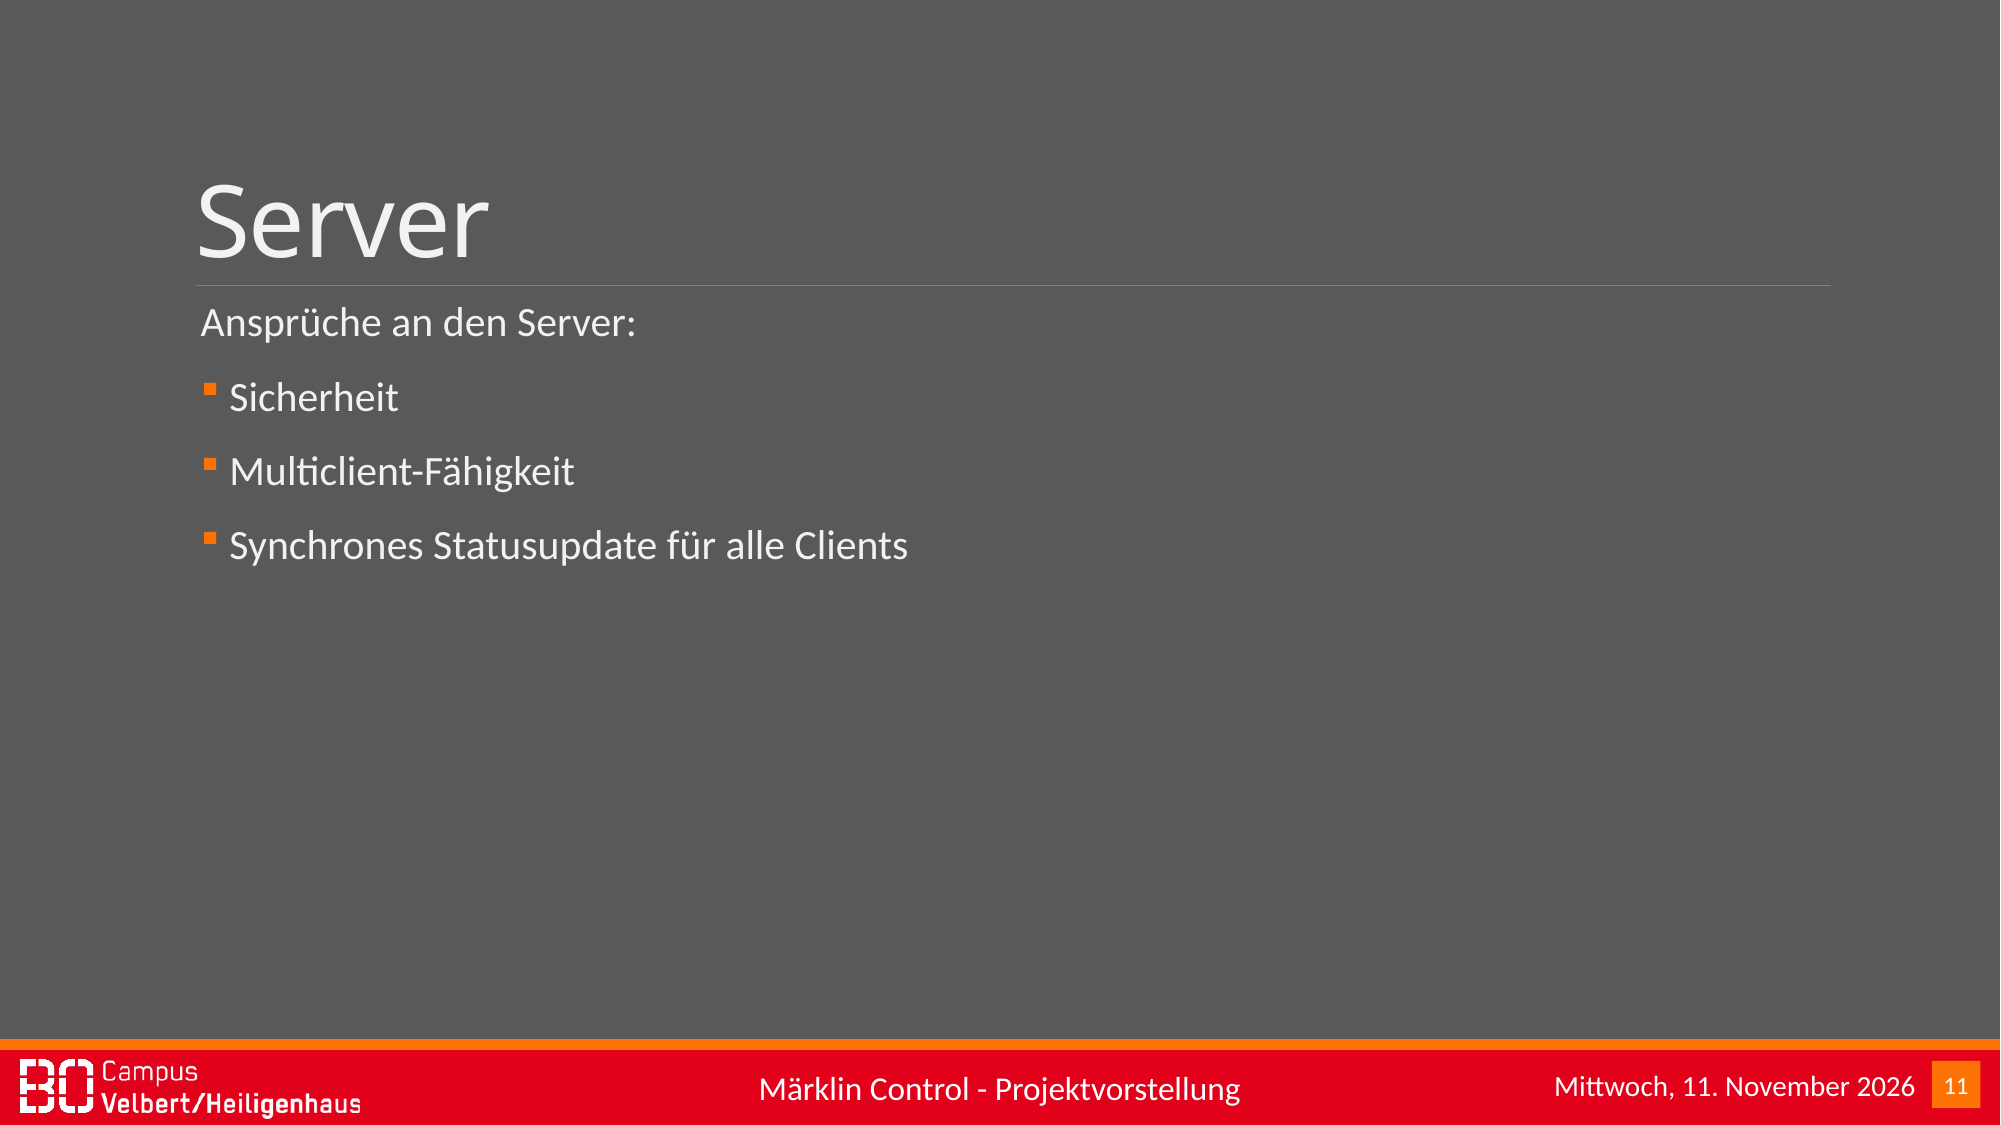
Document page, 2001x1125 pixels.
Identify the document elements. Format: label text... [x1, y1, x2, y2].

slide_number 11 [1931, 1060, 1981, 1109]
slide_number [1525, 1054, 1931, 1115]
list Ansprüche an den Server: Sicherheit Multiclient-Fähigkeit Synchrones Statusupdate für alle Clients [200, 293, 1851, 954]
picture [19, 1059, 94, 1113]
title Server [180, 47, 1830, 285]
picture [101, 1057, 365, 1120]
